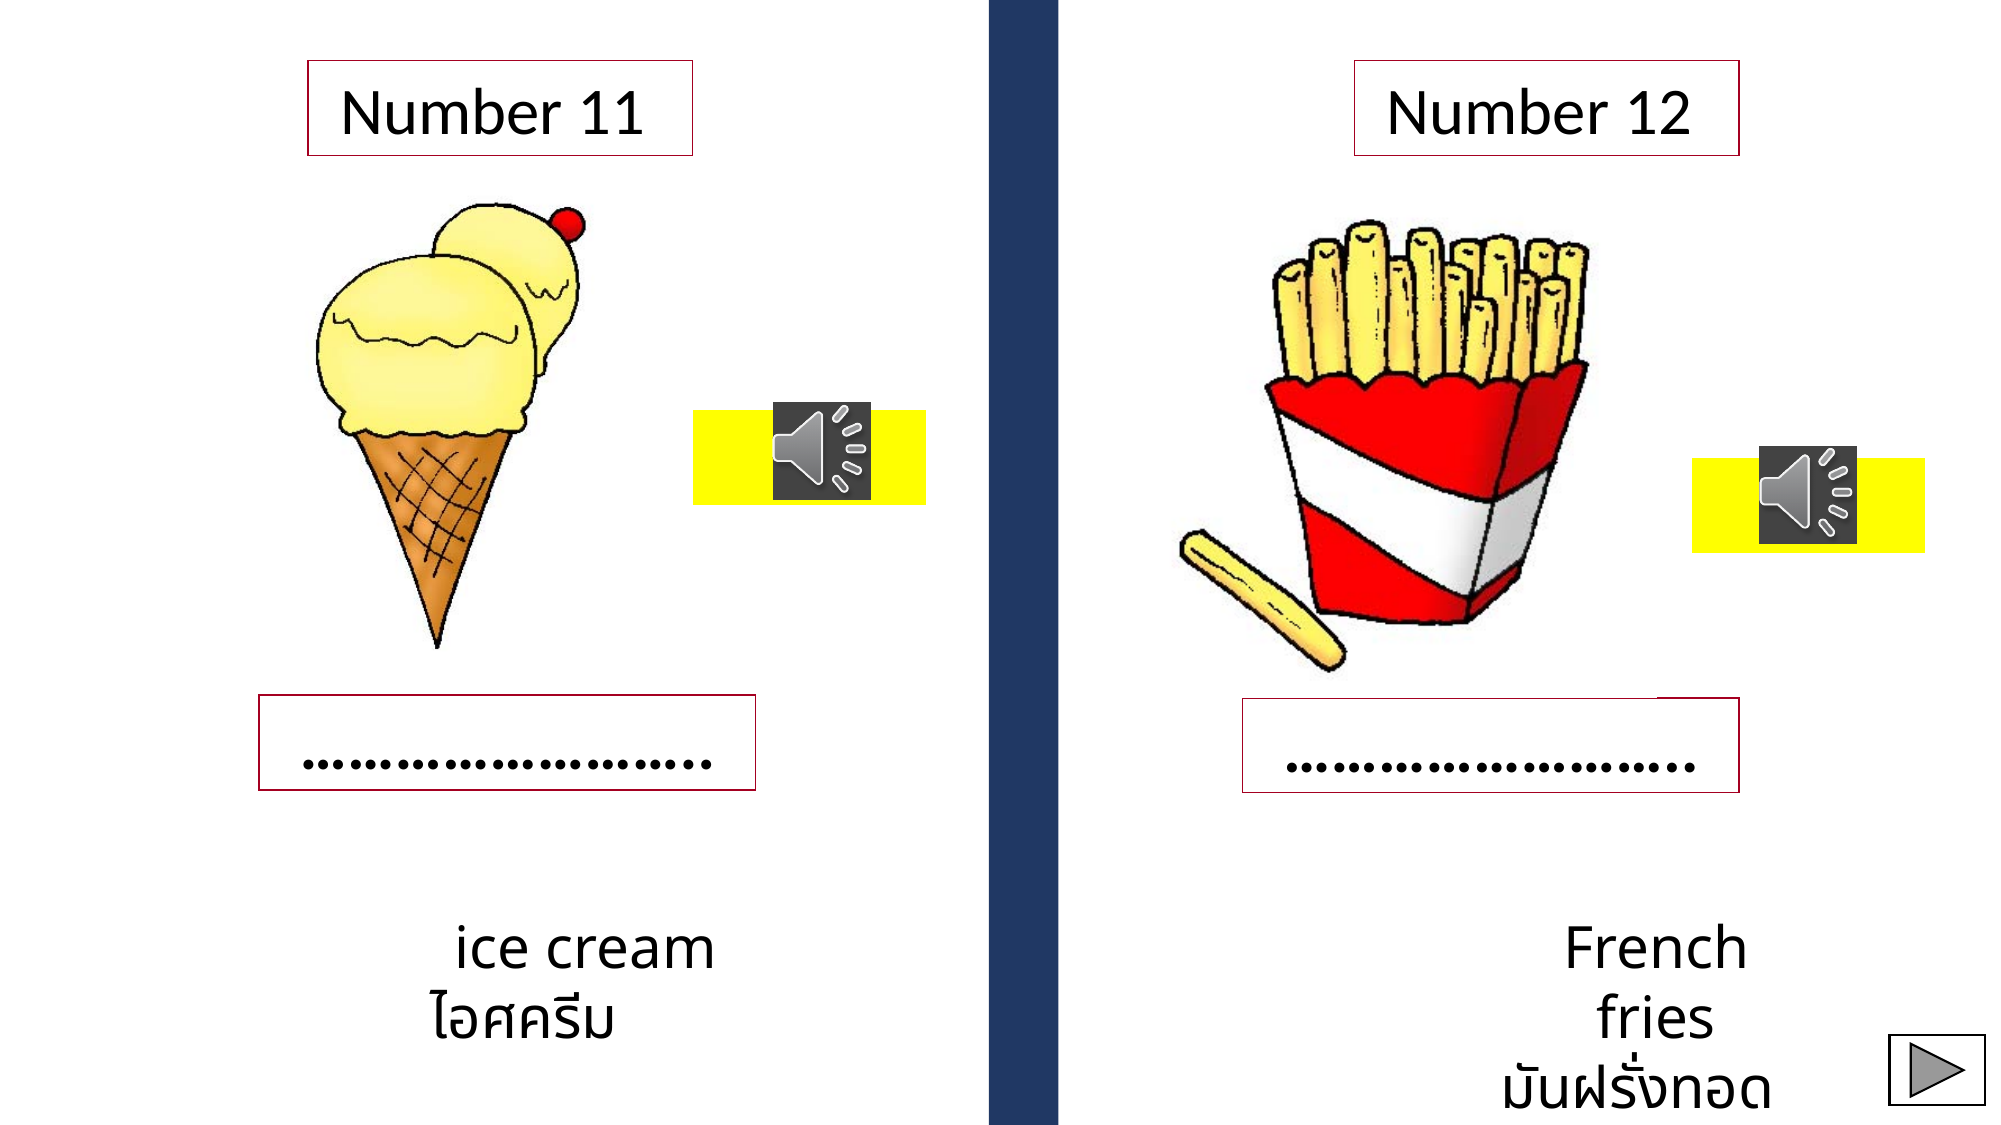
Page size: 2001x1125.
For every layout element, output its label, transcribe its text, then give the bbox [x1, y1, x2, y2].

picture [772, 401, 873, 502]
text_box …………………….. [1242, 697, 1739, 793]
table_header [1692, 458, 1925, 553]
text_box Number 12 [1354, 60, 1739, 156]
picture [1147, 193, 1657, 699]
text_box Number 11 [308, 60, 693, 156]
text_box French fries มันฝรั่งทอด [1485, 902, 1827, 1125]
text_box [1888, 1034, 1986, 1106]
text_box …………………….. [259, 695, 756, 790]
text_box ice cream ไอศครีม [415, 902, 756, 1058]
picture [1758, 445, 1859, 545]
picture [288, 187, 607, 668]
text_box [988, 0, 1059, 1125]
table_header [693, 410, 926, 505]
